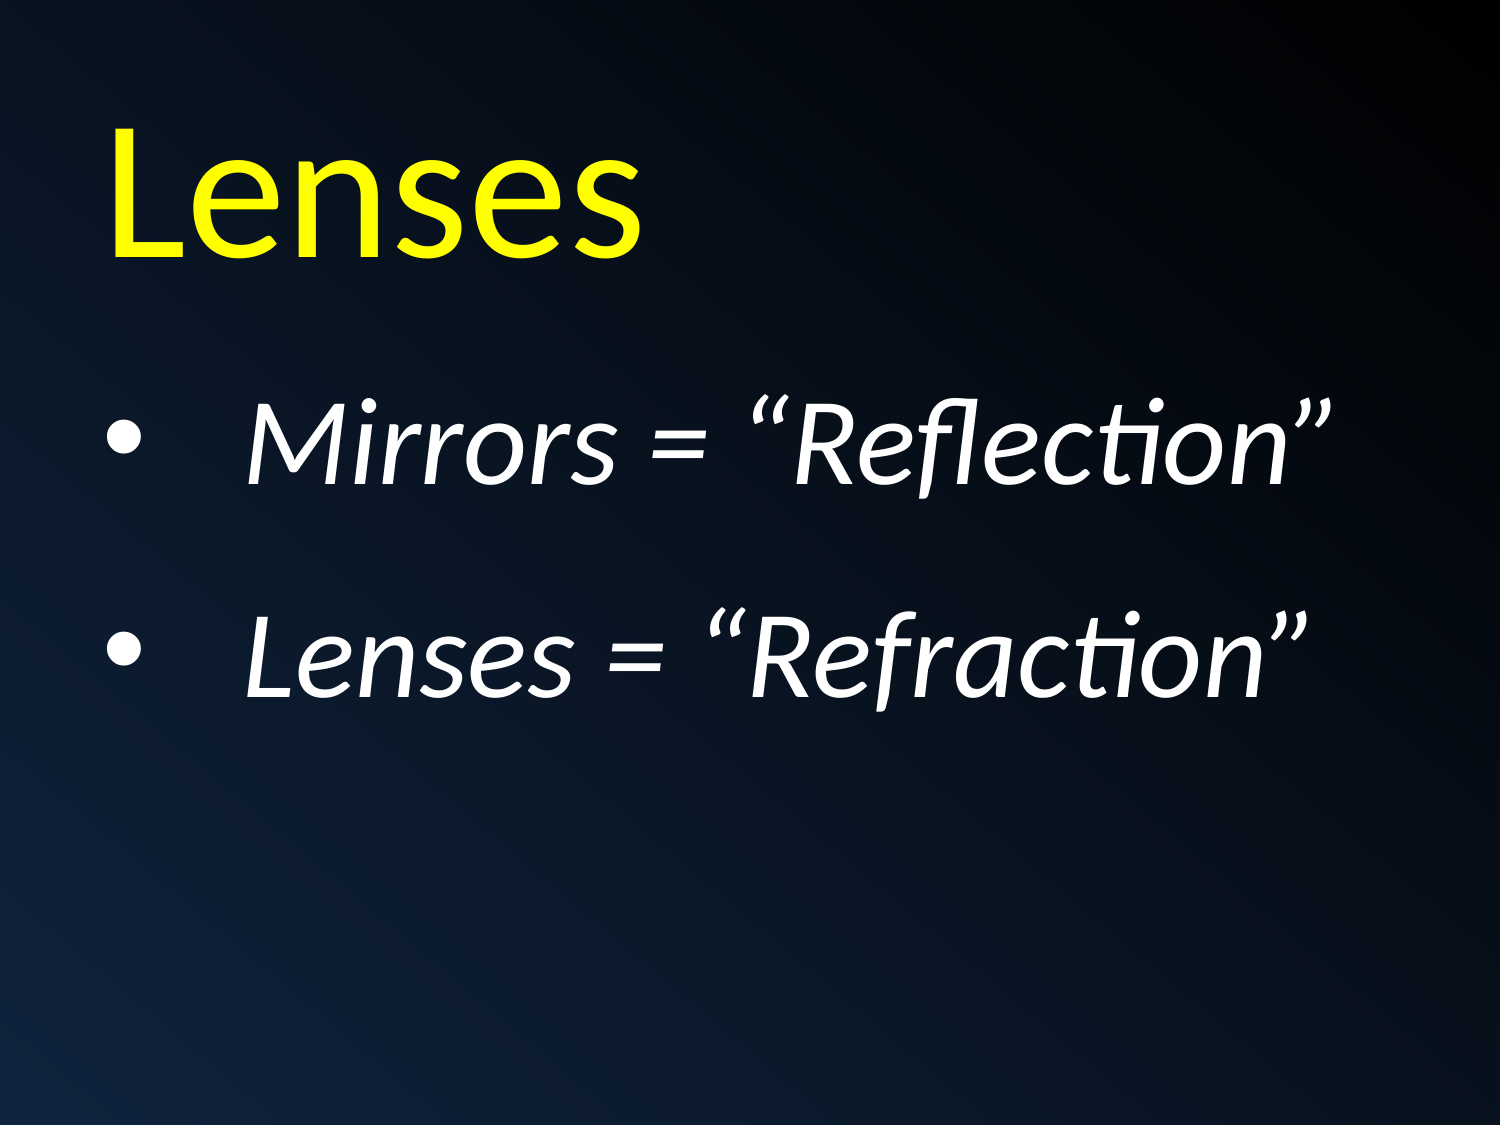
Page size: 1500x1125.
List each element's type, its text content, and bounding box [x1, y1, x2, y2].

text_box Lenses Mirrors = “Reflection” Lenses = “Refraction” [87, 49, 1413, 730]
